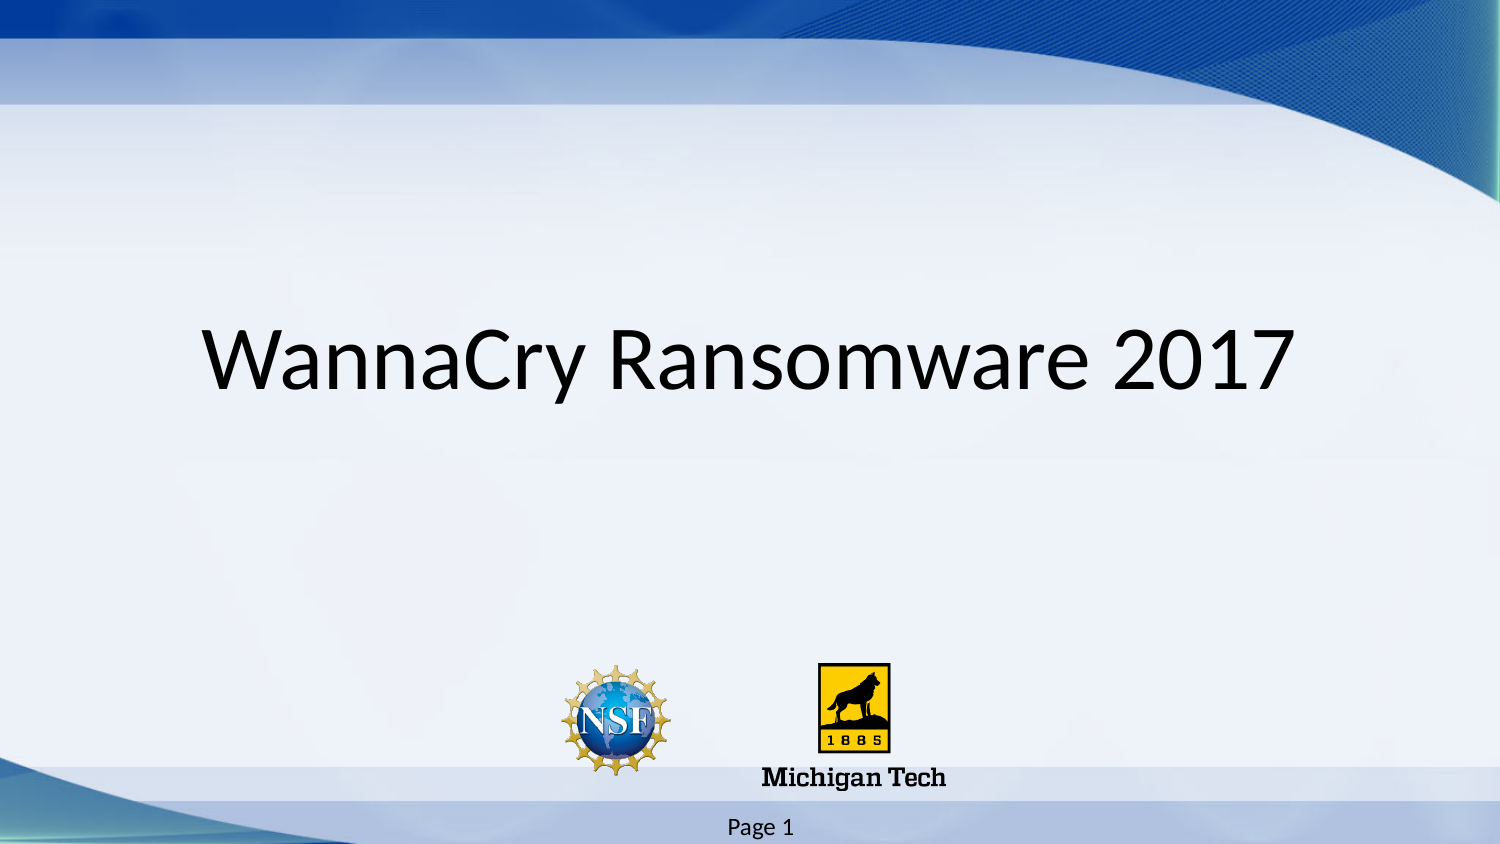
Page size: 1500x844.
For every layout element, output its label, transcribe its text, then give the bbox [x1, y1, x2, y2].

title WannaCry Ransomware 2017 [112, 262, 1388, 443]
picture [0, 0, 1500, 844]
